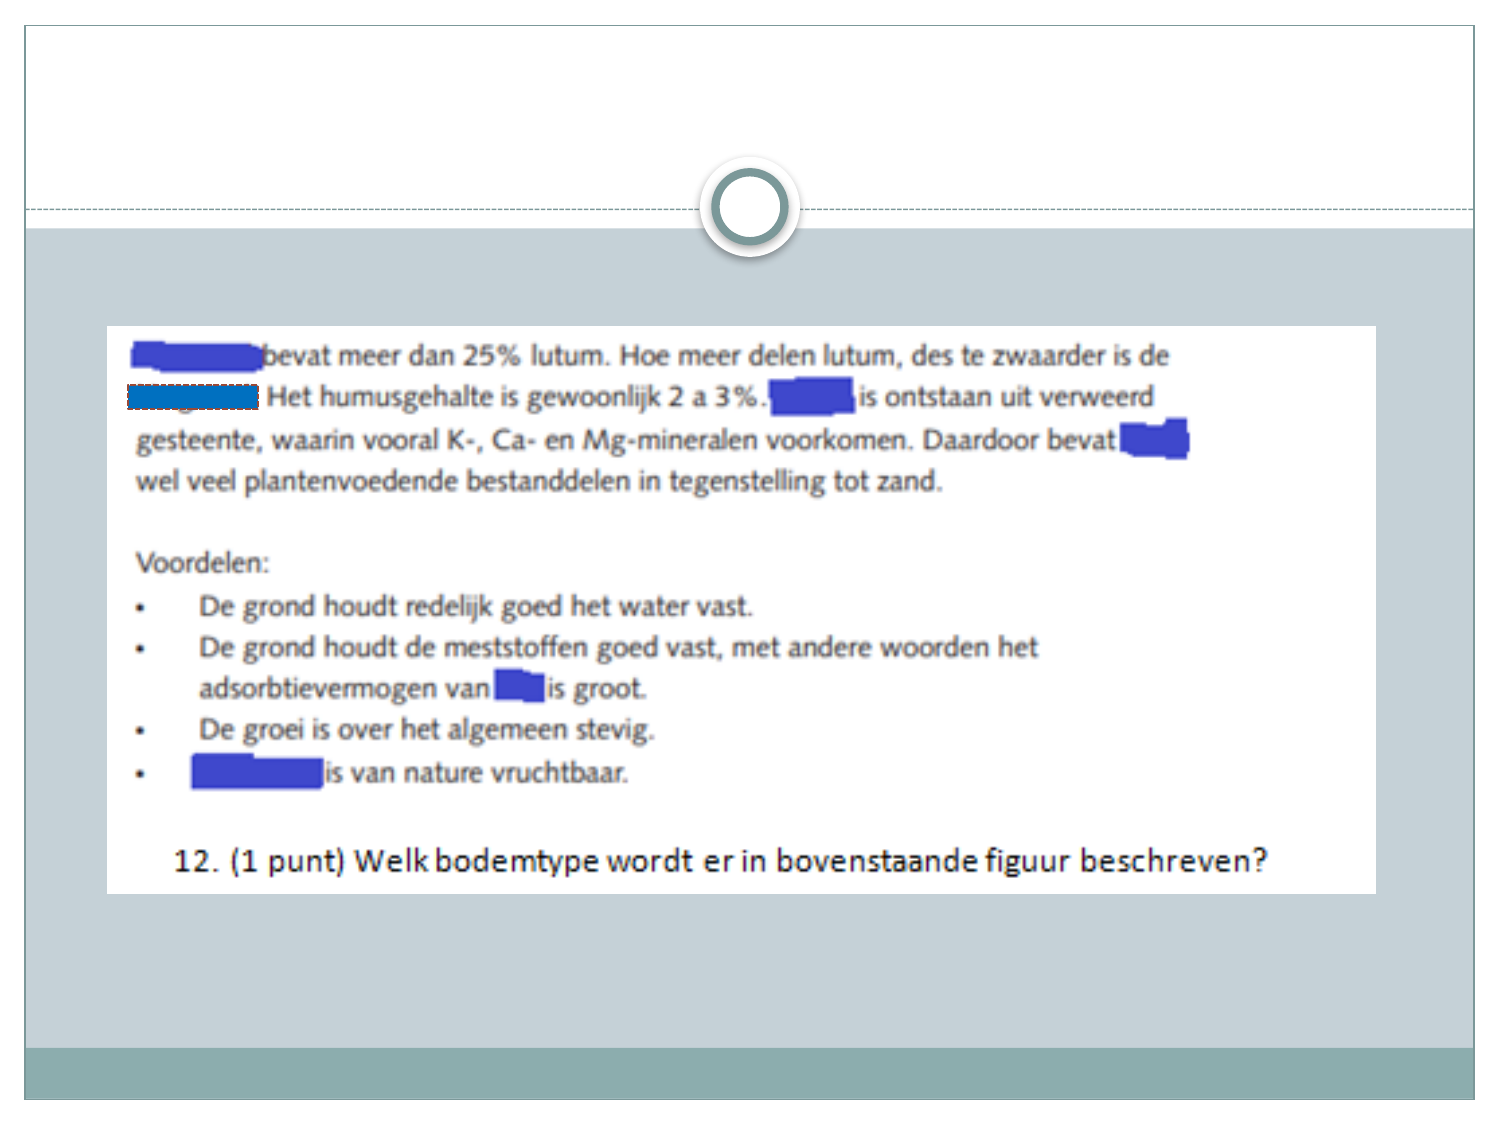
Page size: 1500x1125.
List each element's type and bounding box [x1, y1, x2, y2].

picture [107, 326, 1377, 894]
